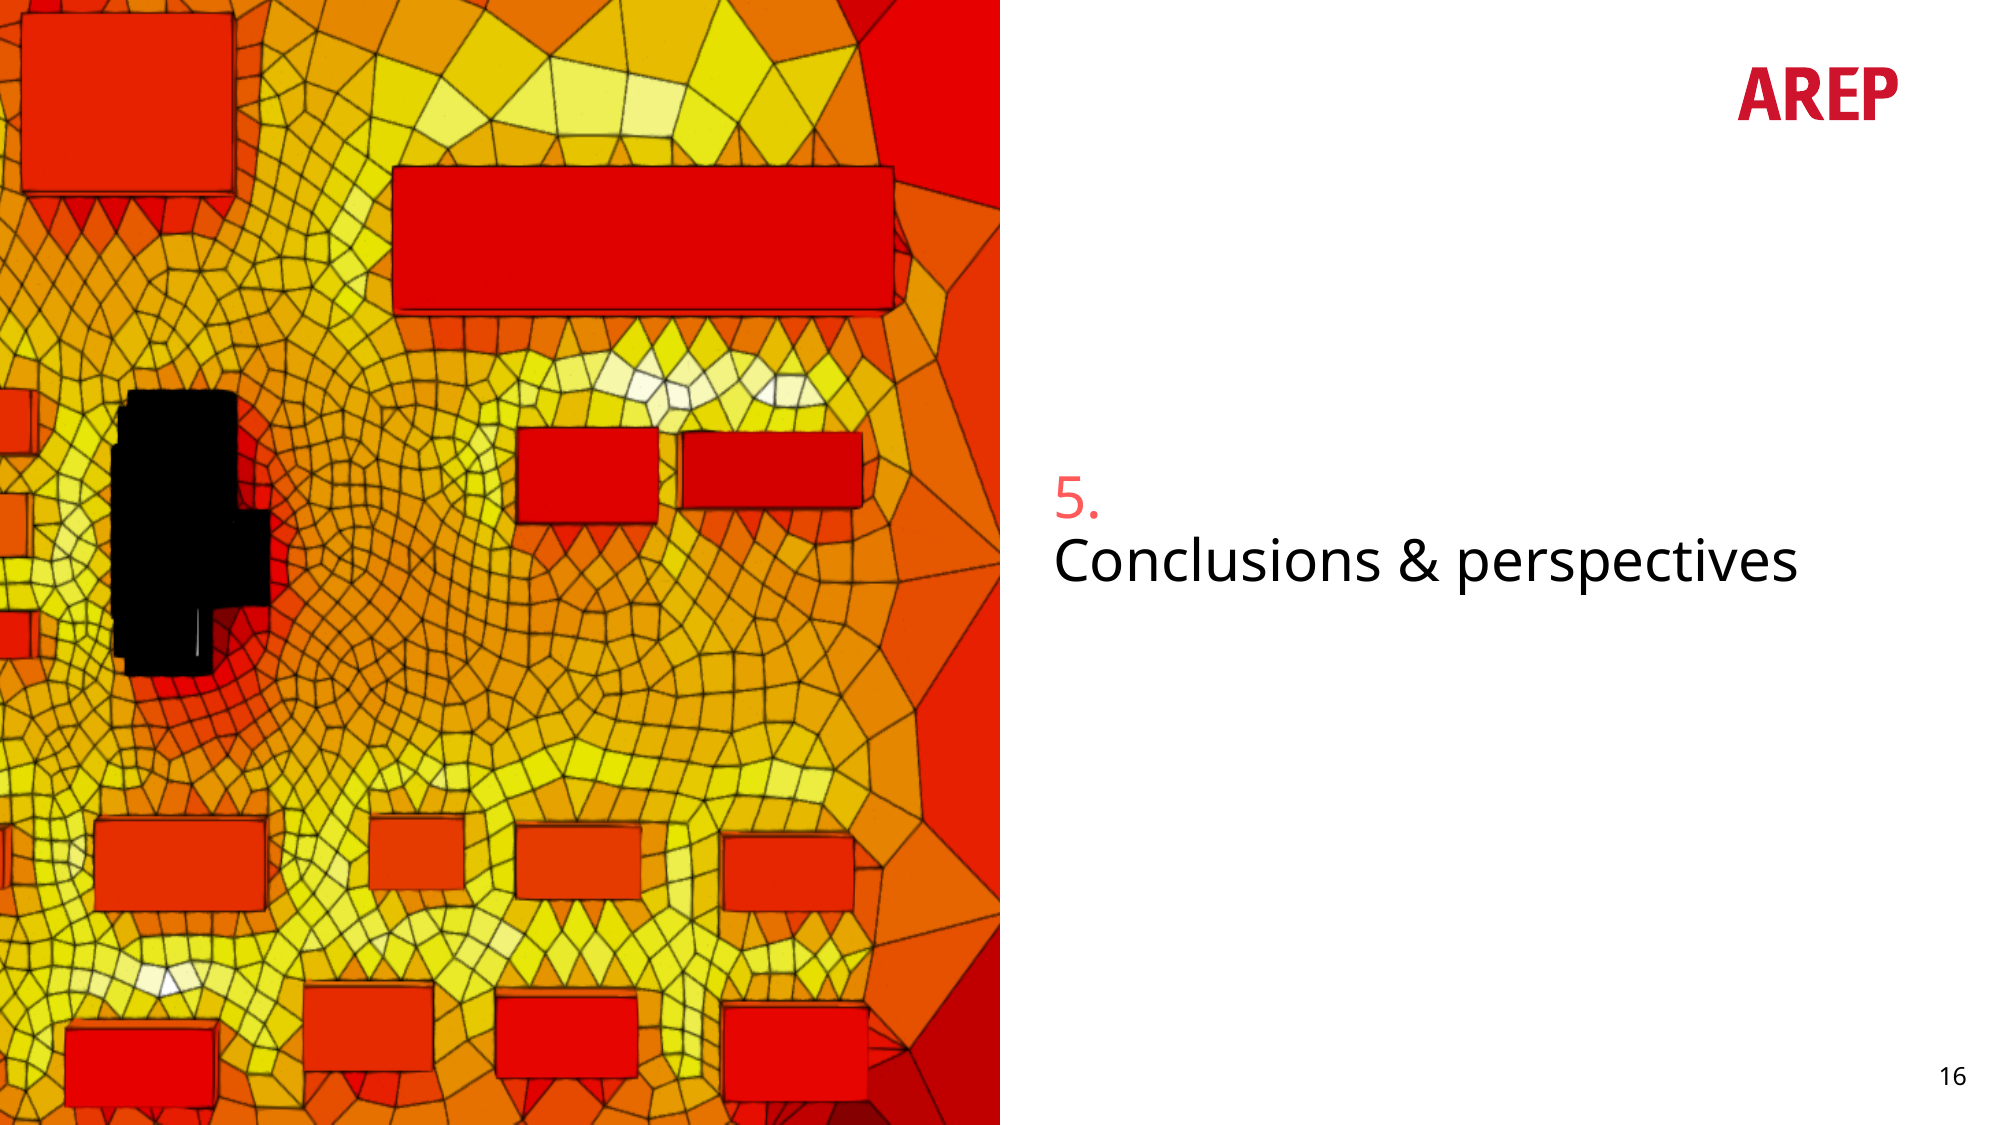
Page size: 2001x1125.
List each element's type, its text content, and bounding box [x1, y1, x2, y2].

picture [0, 0, 1000, 1125]
list 5. [1053, 459, 1148, 531]
slide_number 16 [1929, 1062, 1977, 1093]
title Conclusions & perspectives [1053, 530, 1898, 595]
